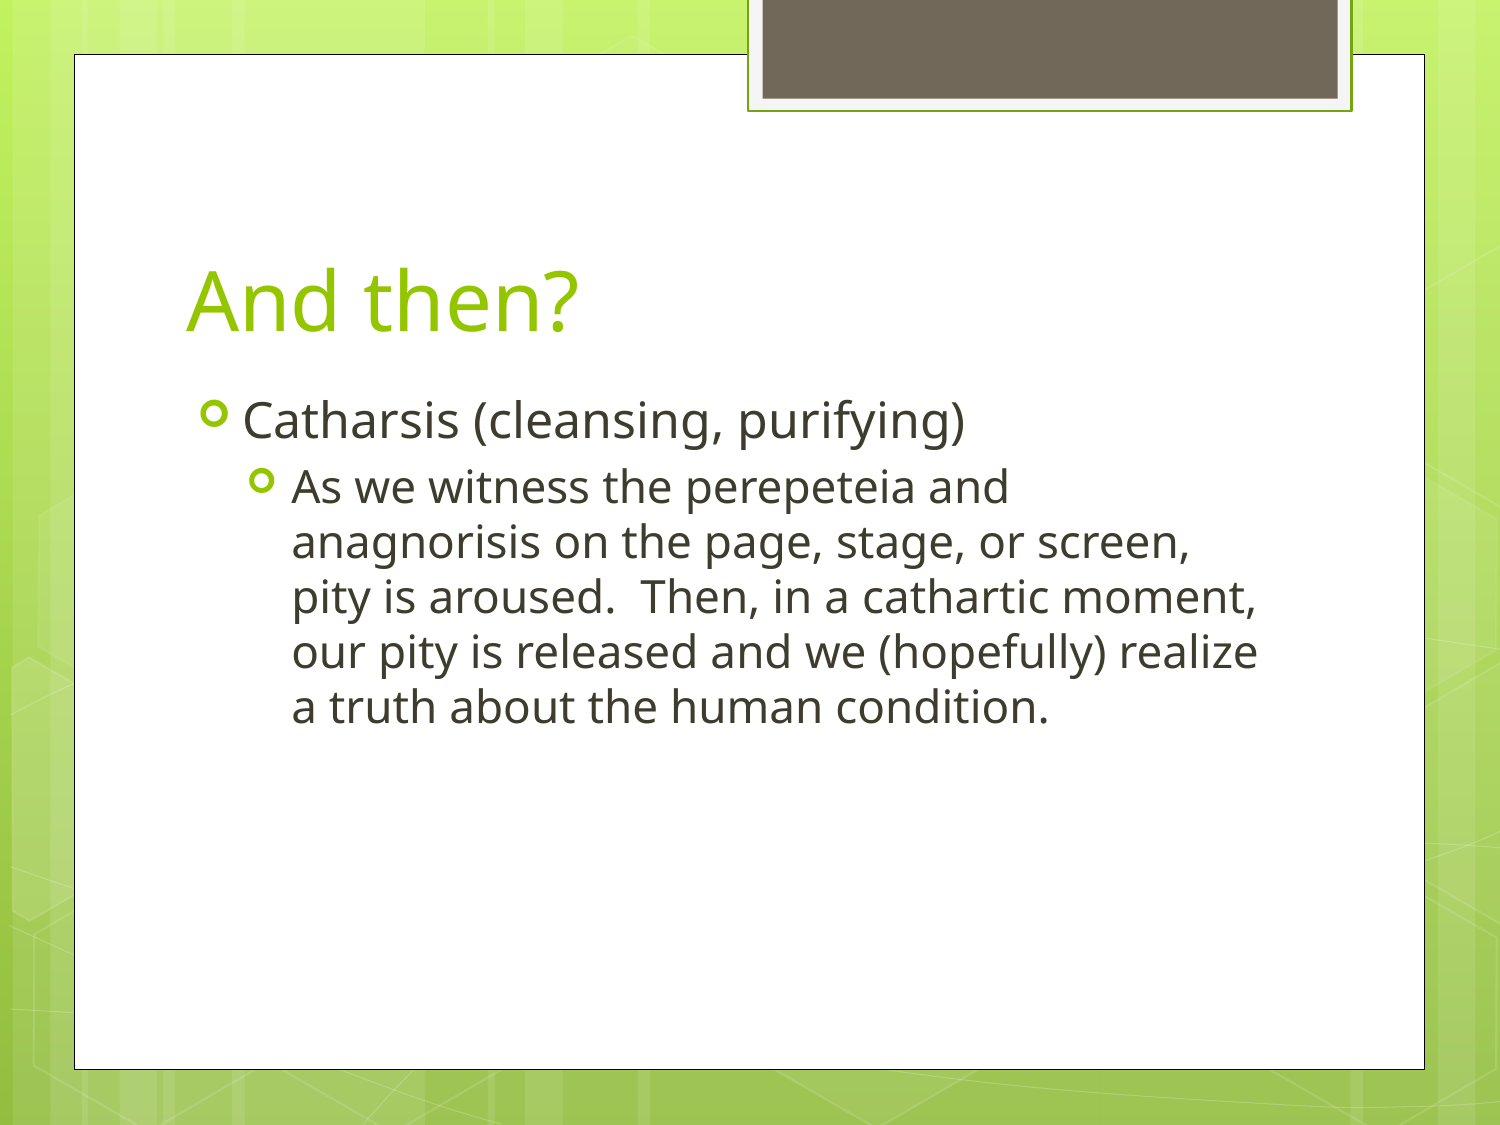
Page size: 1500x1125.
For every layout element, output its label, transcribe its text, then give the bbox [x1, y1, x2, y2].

title And then? [171, 168, 1324, 357]
list Catharsis (cleansing, purifying) As we witness the perepeteia and anagnorisis on the page, stage, or screen, pity is aroused. Then, in a cathartic moment, our pity is released and we (hopefully) realize a truth about the human condition. [171, 381, 1283, 957]
